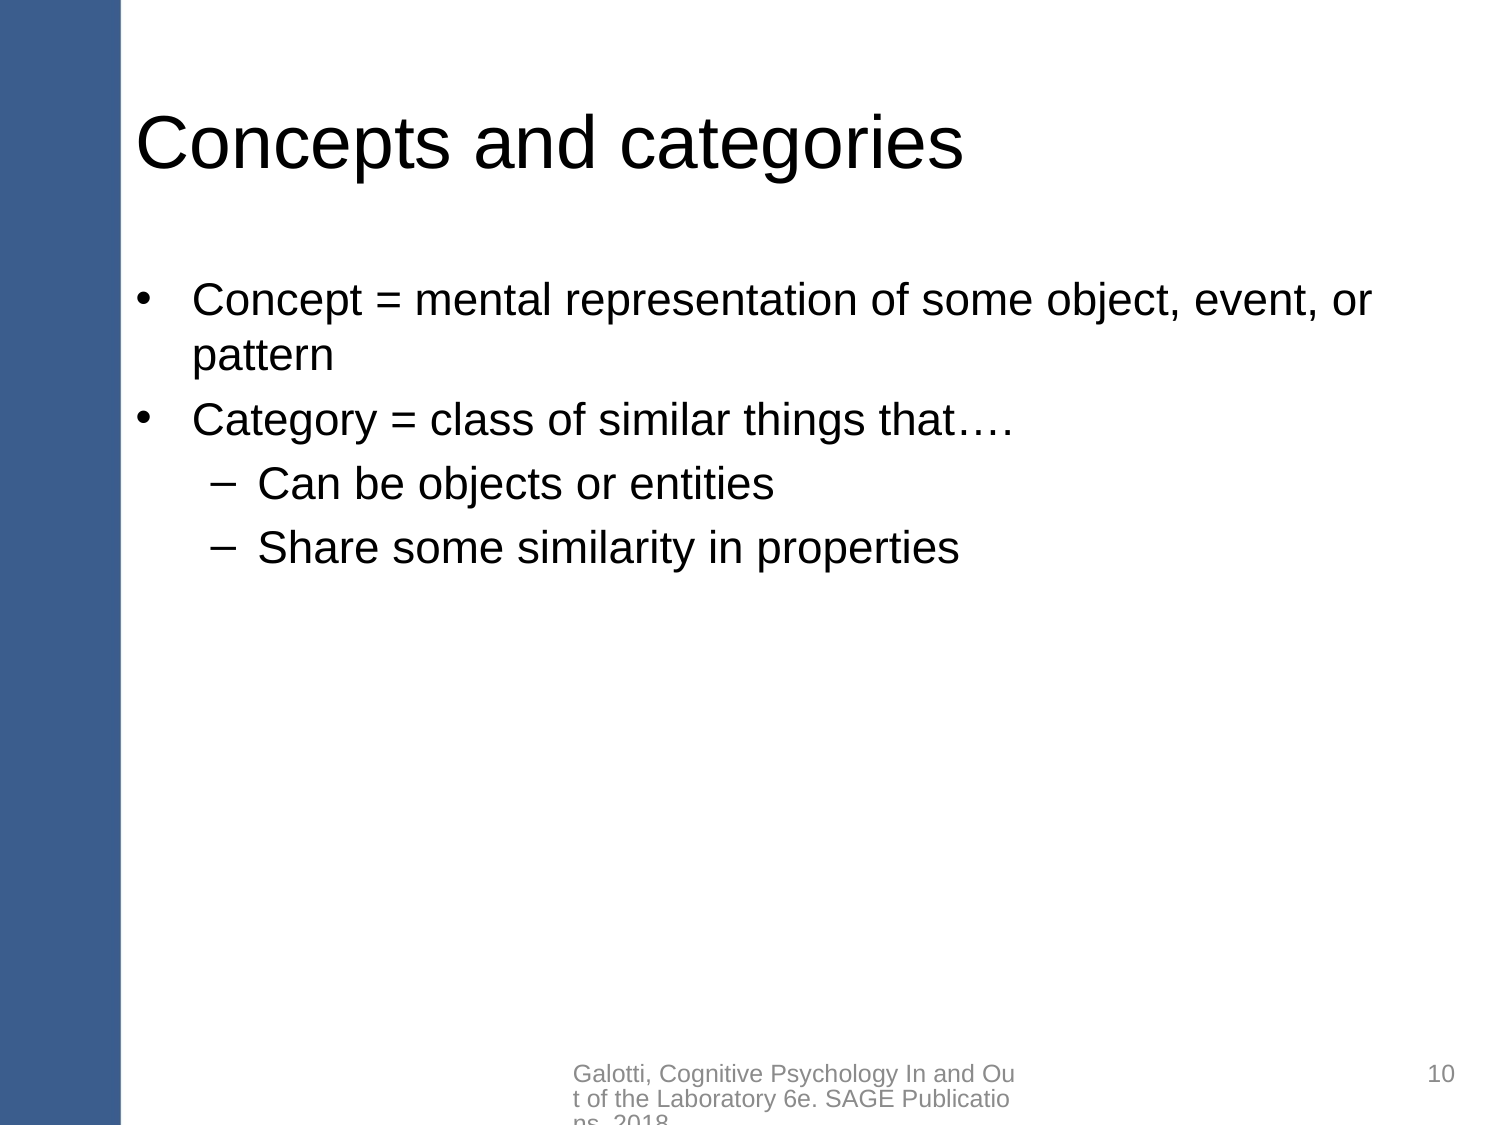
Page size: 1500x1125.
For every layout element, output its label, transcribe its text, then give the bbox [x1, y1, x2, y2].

picture [0, 0, 1500, 1125]
list Concept = mental representation of some object, event, or pattern Category = class of similar things that…. Can be objects or entities Share some similarity in properties [120, 262, 1471, 1005]
footer Galotti, Cognitive Psychology In and Out of the Laboratory 6e. SAGE Publications, 2018. [558, 1042, 1033, 1103]
title Concepts and categories [120, 45, 1471, 233]
slide_number 10 [1120, 1042, 1471, 1103]
